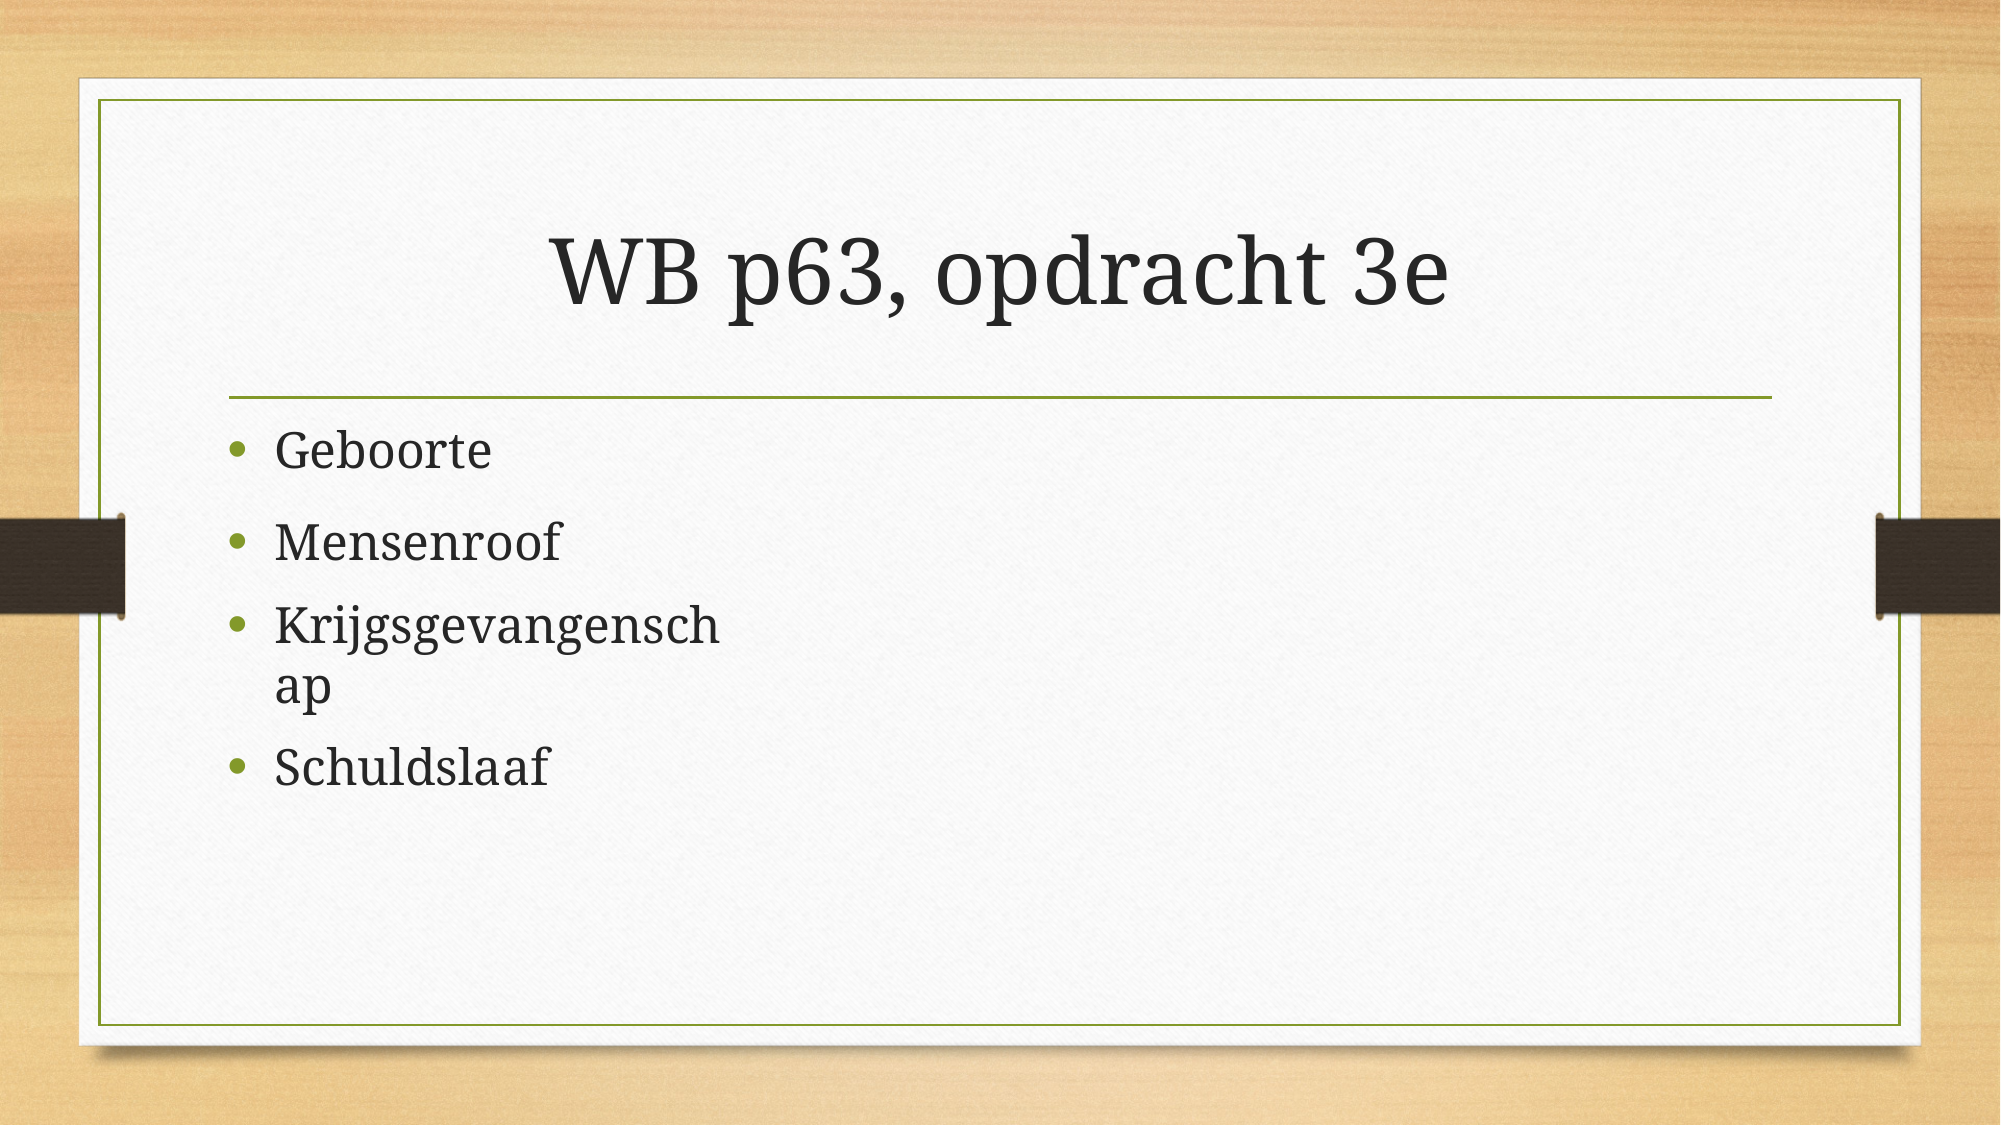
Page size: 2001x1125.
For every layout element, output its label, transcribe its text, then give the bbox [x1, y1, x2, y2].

picture [0, 0, 2001, 1125]
text_box Mensenroof Krijgsgevangenschap Schuldslaaf [212, 503, 746, 836]
list Geboorte [212, 411, 546, 503]
title WB p63, opdracht 3e [212, 161, 1788, 375]
